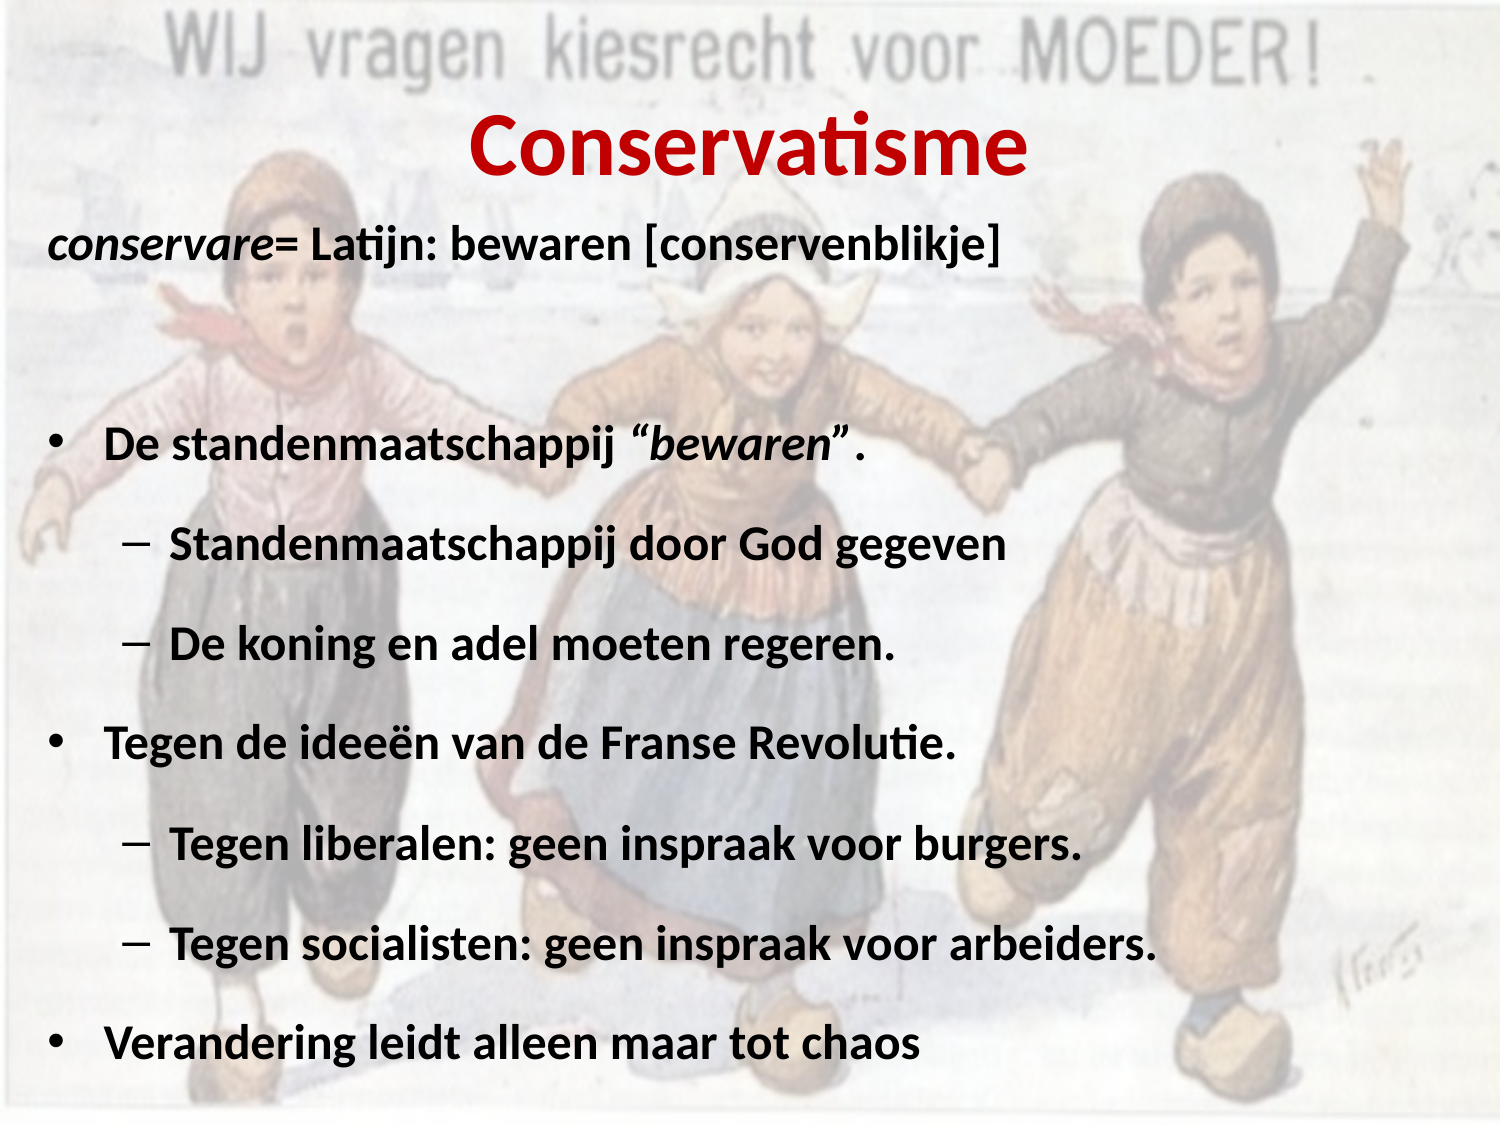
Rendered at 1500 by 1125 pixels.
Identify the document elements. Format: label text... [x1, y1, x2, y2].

title Conservatisme [75, 45, 1425, 172]
list conservare= Latijn: bewaren [conservenblikje] De standenmaatschappij “bewaren”. Standenmaatschappij door God gegeven De koning en adel moeten regeren. Tegen de ideeën van de Franse Revolutie. Tegen liberalen: geen inspraak voor burgers. Tegen socialisten: geen inspraak voor arbeiders. Verandering leidt alleen maar tot chaos [32, 172, 1428, 1106]
